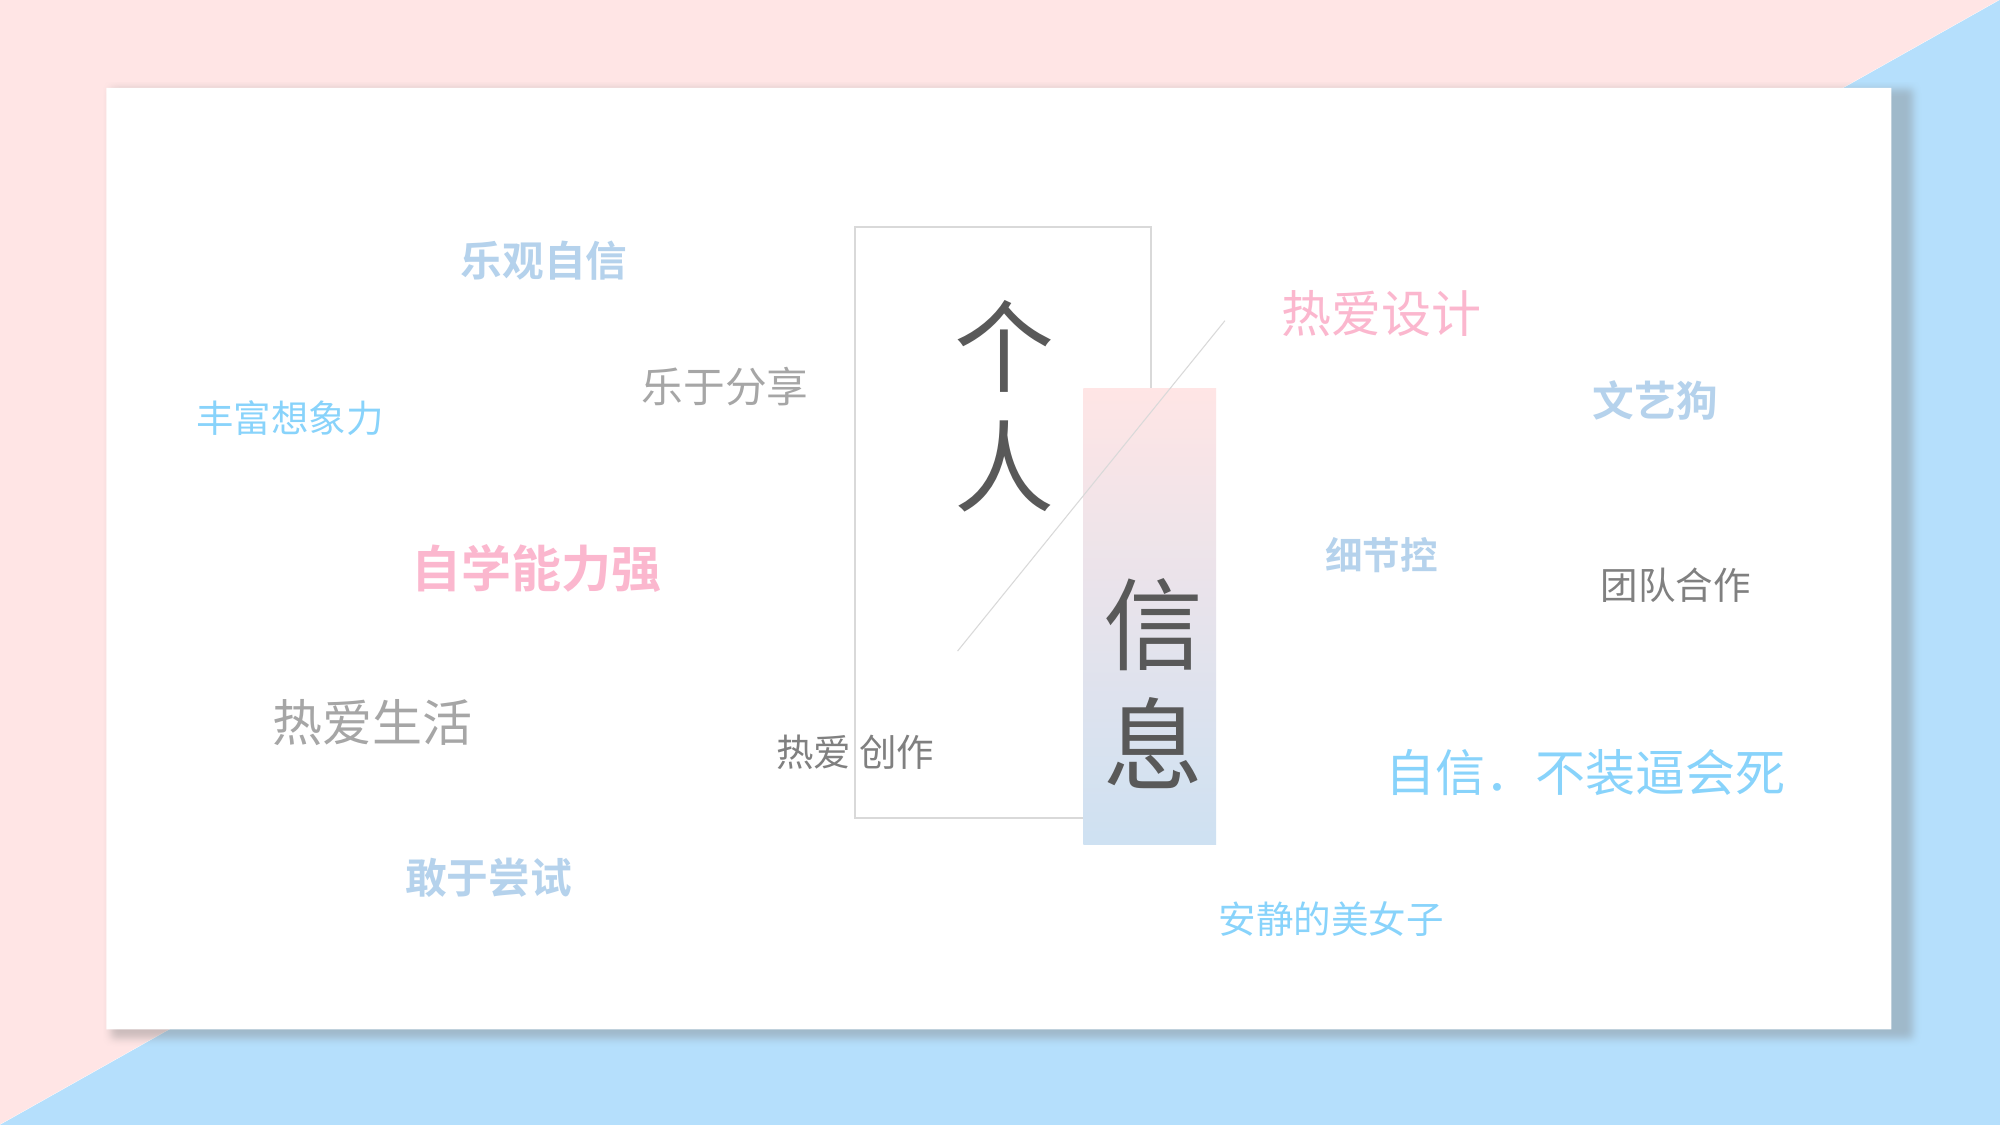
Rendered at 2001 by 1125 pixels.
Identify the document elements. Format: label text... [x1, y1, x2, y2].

text_box [1082, 652, 1217, 846]
text_box 自学能力强 [396, 529, 677, 605]
text_box 敢于尝试 [390, 844, 587, 910]
text_box 热爱设计 [1266, 274, 1497, 350]
text_box 热爱 创作 [761, 721, 950, 782]
text_box 个 人 [939, 276, 1070, 532]
text_box 乐于分享 [626, 353, 824, 419]
text_box 自信．不装逼会死 [1370, 733, 1800, 809]
text_box 细节控 [1310, 524, 1453, 585]
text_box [957, 320, 1225, 652]
text_box 热爱生活 [257, 683, 488, 759]
text_box 乐观自信 [445, 227, 643, 292]
text_box 丰富想象力 [181, 388, 399, 448]
text_box 信 息 [1088, 652, 1219, 810]
text_box 团队合作 [1586, 554, 1766, 615]
text_box 文艺狗 [1578, 367, 1733, 433]
text_box 安静的美女子 [1204, 889, 1459, 949]
text_box [854, 226, 1152, 819]
